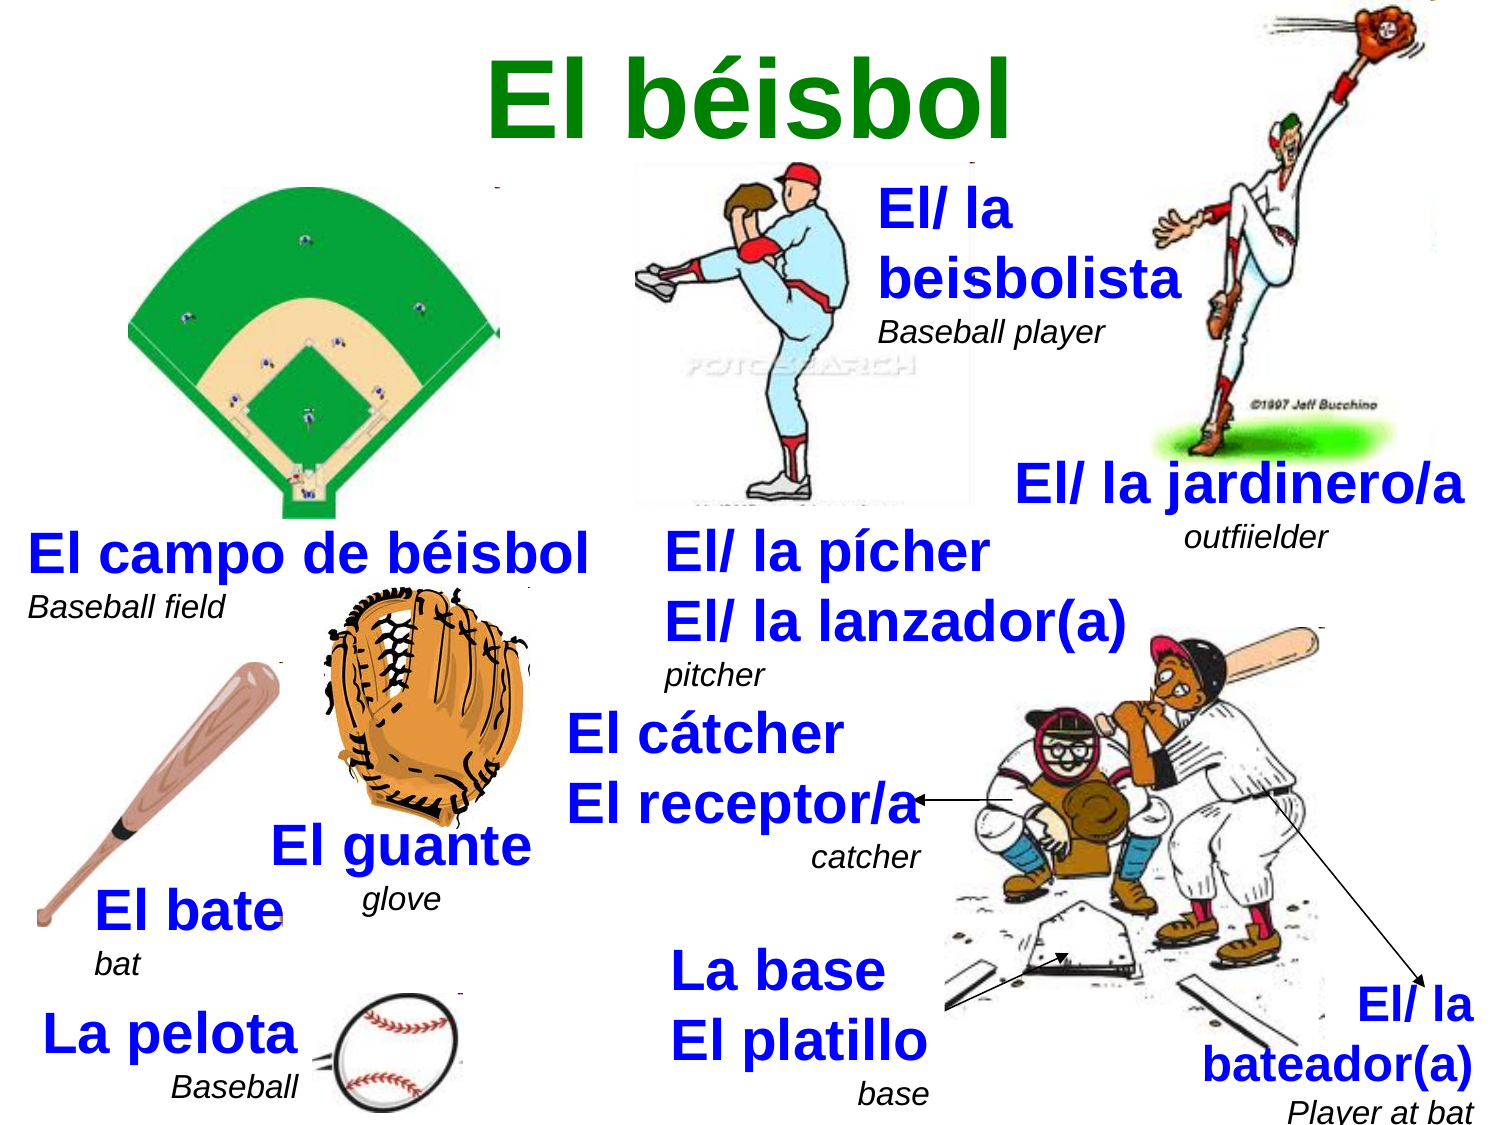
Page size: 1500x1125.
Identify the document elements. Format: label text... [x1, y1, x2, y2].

picture [324, 587, 530, 829]
picture [312, 993, 463, 1113]
text_box El bate bat [79, 925, 301, 987]
text_box El cátcher El receptor/a catcher [551, 687, 894, 883]
picture [37, 662, 283, 927]
text_box [1329, 869, 1426, 988]
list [127, 187, 501, 519]
text_box El campo de béisbol Baseball field [12, 507, 625, 633]
text_box El/ la bateador(a) Player at bat [1149, 963, 1489, 1125]
text_box El/ la pícher El/ la lanzador(a) pitcher [650, 505, 1150, 687]
text_box El/ la jardinero/a outfiielder [999, 437, 1500, 563]
picture [1149, 0, 1438, 476]
picture [635, 162, 976, 526]
text_box La pelota Baseball [27, 987, 314, 1113]
picture [899, 626, 1326, 1051]
text_box El/ la beisbolista Baseball player [979, 188, 1144, 358]
title El béisbol [75, 0, 1147, 188]
text_box La base El platillo base [655, 924, 945, 1120]
text_box El guante glove [287, 800, 548, 925]
